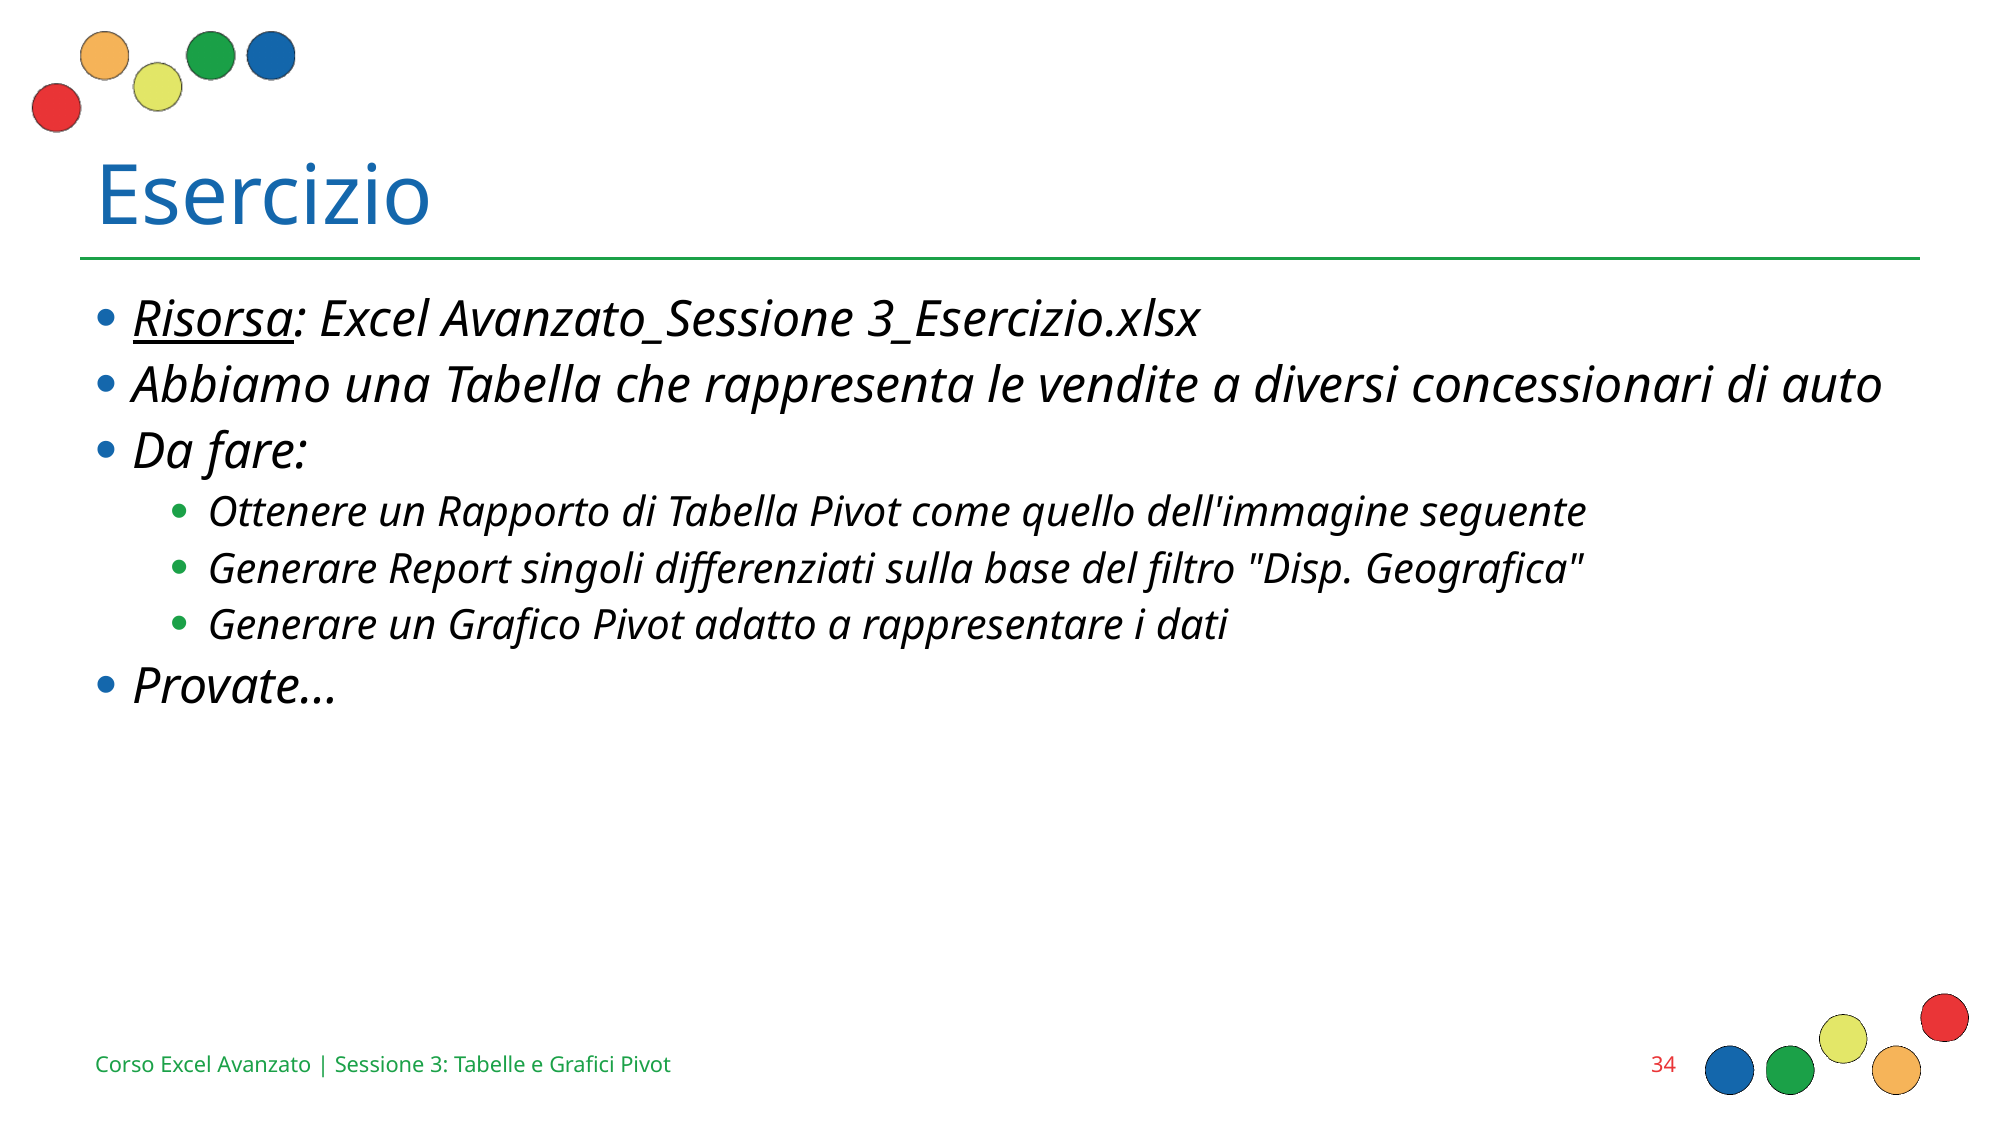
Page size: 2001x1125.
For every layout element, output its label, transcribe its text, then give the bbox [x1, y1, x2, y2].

list Risorsa: Excel Avanzato_Sessione 3_Esercizio.xlsx Abbiamo una Tabella che rappresenta le vendite a diversi concessionari di auto Da fare: Ottenere un Rapporto di Tabella Pivot come quello dell'immagine seguente Generare Report singoli differenziati sulla base del filtro "Disp. Geografica" Generare un Grafico Pivot adatto a rappresentare i dati Provate… [80, 278, 1920, 1011]
picture [29, 30, 295, 135]
footer Corso Excel Avanzato | Sessione 3: Tabelle e Grafici Pivot [80, 1035, 1571, 1096]
picture [1704, 990, 1971, 1096]
title Esercizio [80, 123, 1920, 259]
slide_number 34 [1583, 1035, 1692, 1096]
